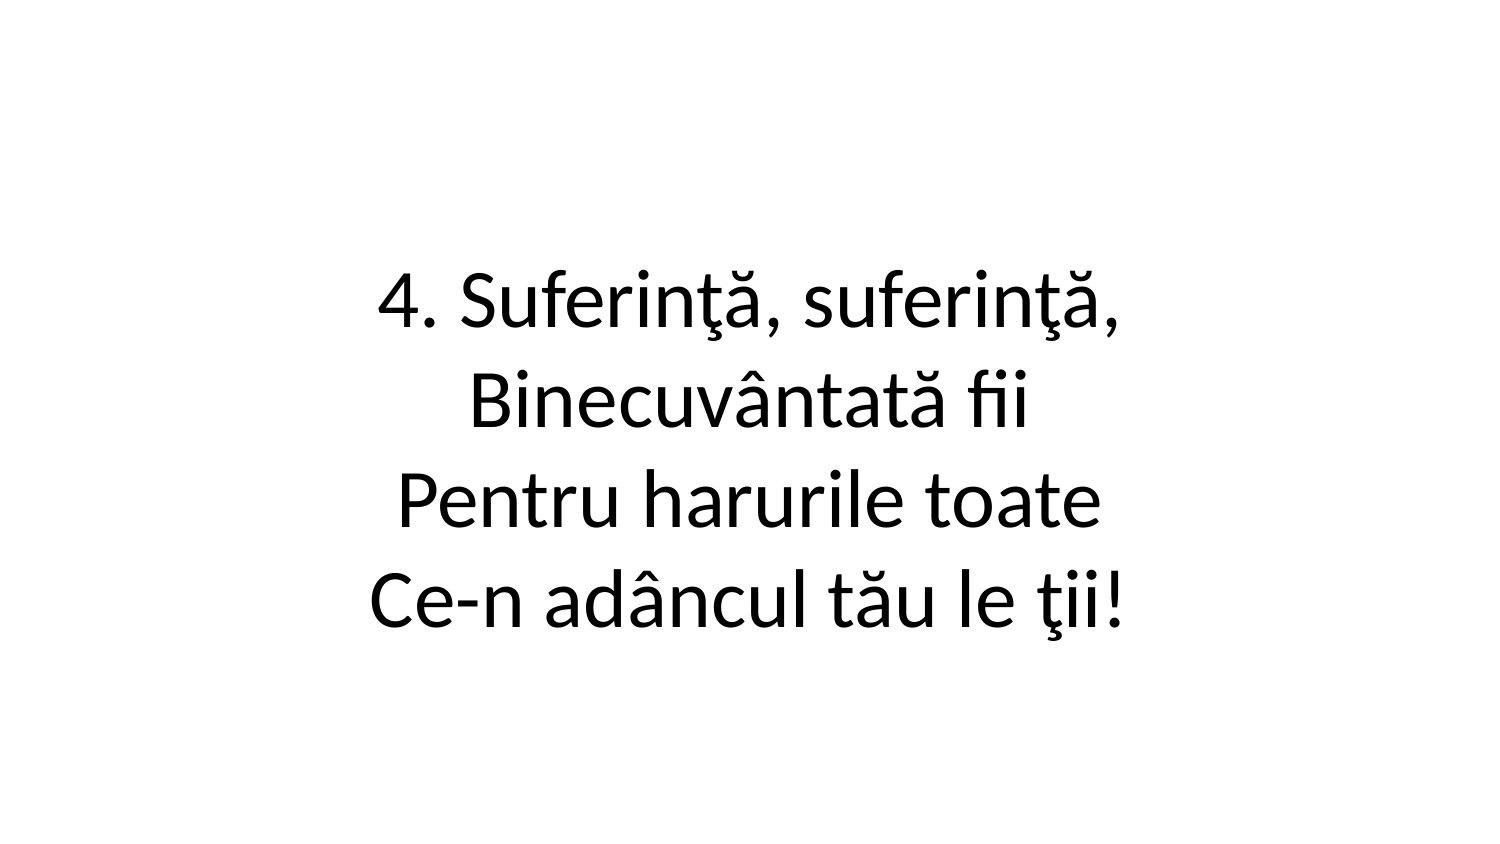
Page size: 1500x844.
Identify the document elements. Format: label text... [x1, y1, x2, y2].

text_box 4. Suferinţă, suferinţă, Binecuvântată fii Pentru harurile toate Ce-n adâncul tău le ţii! [355, 192, 1145, 652]
